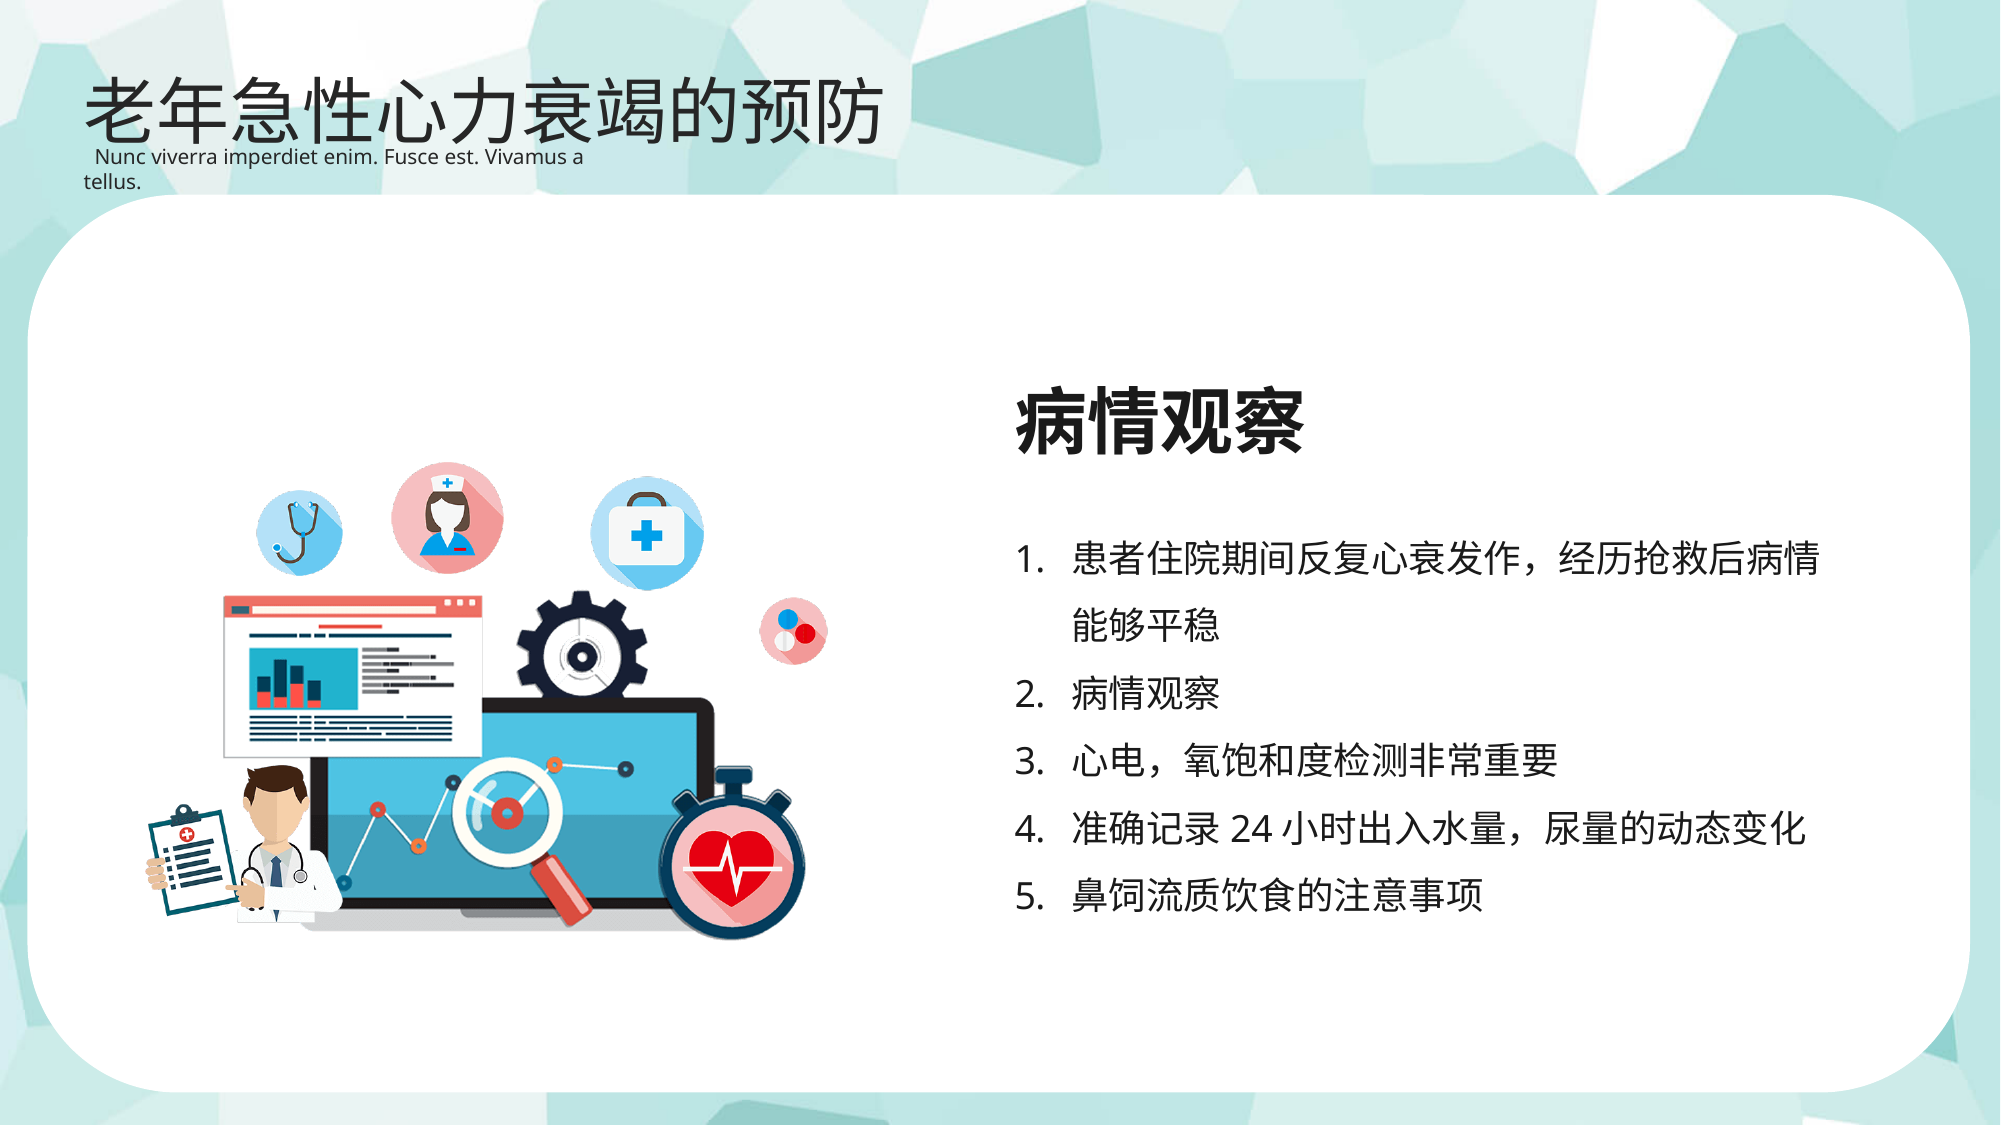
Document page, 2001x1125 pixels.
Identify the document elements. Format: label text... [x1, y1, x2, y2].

picture [0, 0, 2001, 1125]
text_box 老年急性心力衰竭的预防 [68, 58, 963, 161]
text_box 患者住院期间反复心衰发作，经历抢救后病情能够平稳 病情观察 心电，氧饱和度检测非常重要 准确记录24小时出入水量，尿量的动态变化 鼻饲流质饮食的注意事项 [999, 505, 1861, 925]
text_box 病情观察 [999, 368, 1502, 471]
text_box Nunc viverra imperdiet enim. Fusce est. Vivamus a tellus. [68, 161, 647, 202]
